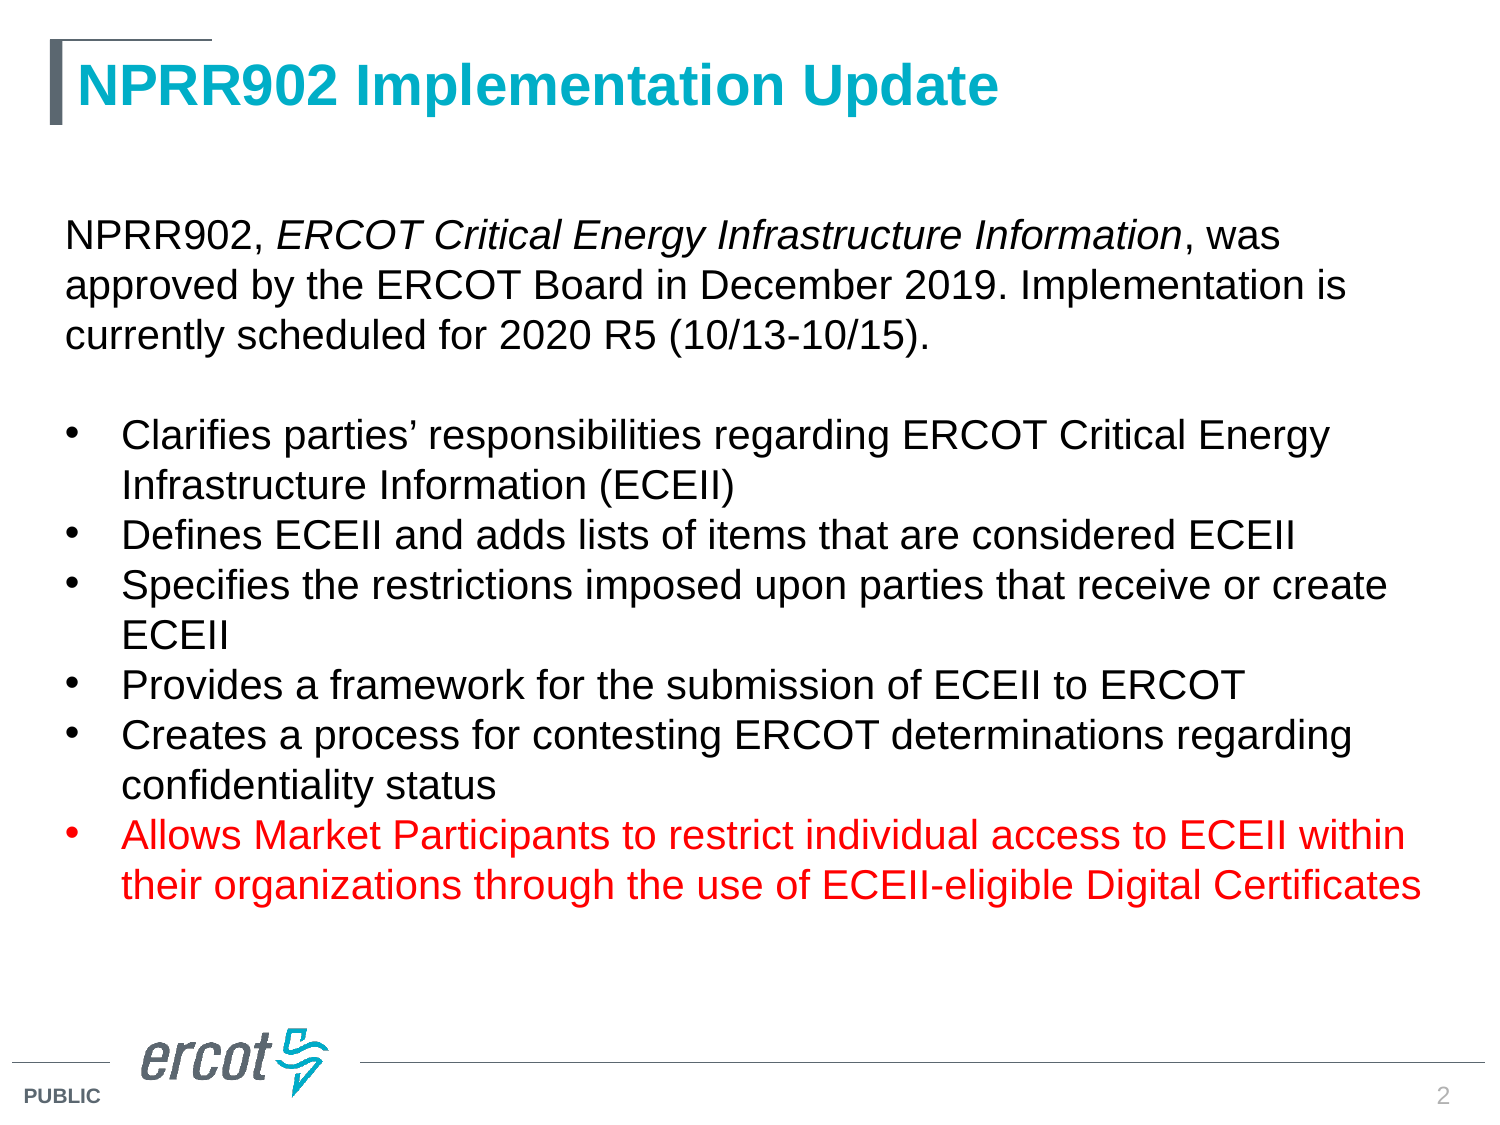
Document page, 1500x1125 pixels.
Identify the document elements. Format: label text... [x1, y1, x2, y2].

picture [137, 1024, 332, 1100]
title NPRR902 Implementation Update [62, 39, 1450, 125]
slide_number 2 [1400, 1076, 1488, 1113]
list NPRR902, ERCOT Critical Energy Infrastructure Information, was approved by the ERCOT Board in December 2019. Implementation is currently scheduled for 2020 R5 (10/13-10/15). Clarifies parties’ responsibilities regarding ERCOT Critical Energy Infrastructure Information (ECEII) Defines ECEII and adds lists of items that are considered ECEII Specifies the restrictions imposed upon parties that receive or create ECEII Provides a framework for the submission of ECEII to ERCOT Creates a process for contesting ERCOT determinations regarding confidentiality status Allows Market Participants to restrict individual access to ECEII within their organizations through the use of ECEII-eligible Digital Certificates [50, 200, 1450, 1000]
